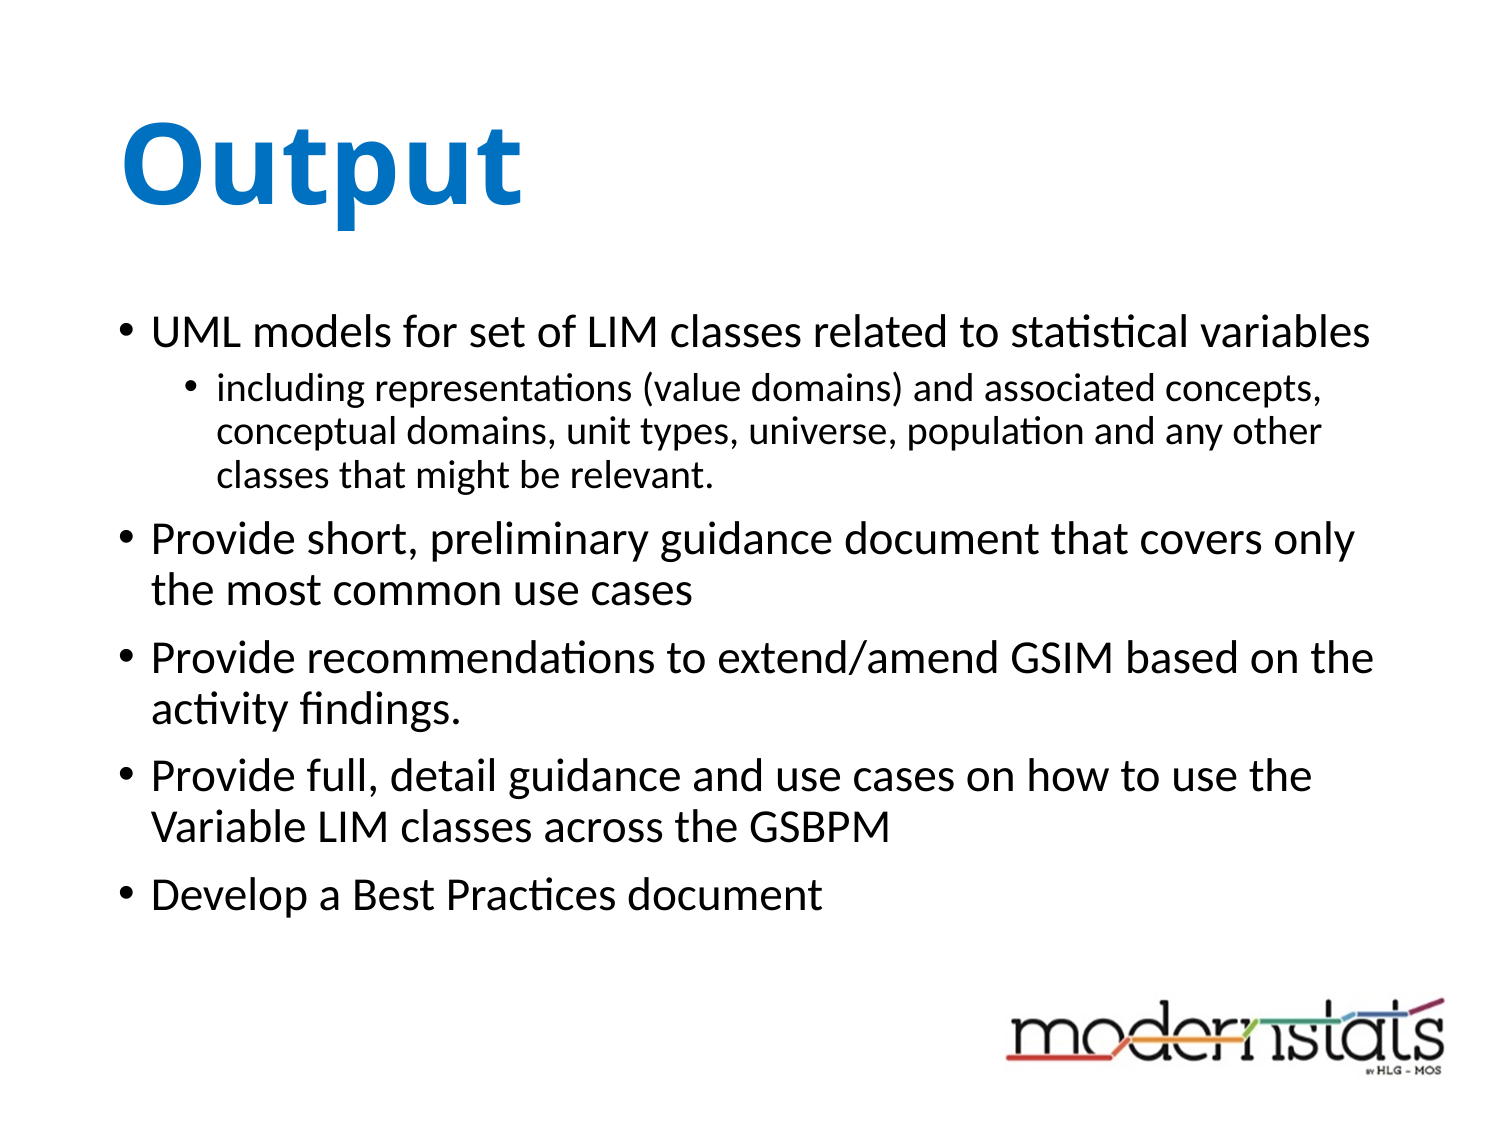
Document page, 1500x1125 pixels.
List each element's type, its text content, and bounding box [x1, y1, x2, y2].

picture [1005, 992, 1445, 1078]
list UML models for set of LIM classes related to statistical variables including representations (value domains) and associated concepts, conceptual domains, unit types, universe, population and any other classes that might be relevant. Provide short, preliminary guidance document that covers only the most common use cases Provide recommendations to extend/amend GSIM based on the activity findings. Provide full, detail guidance and use cases on how to use the Variable LIM classes across the GSBPM Develop a Best Practices document [103, 299, 1397, 971]
title Output [103, 59, 1397, 278]
